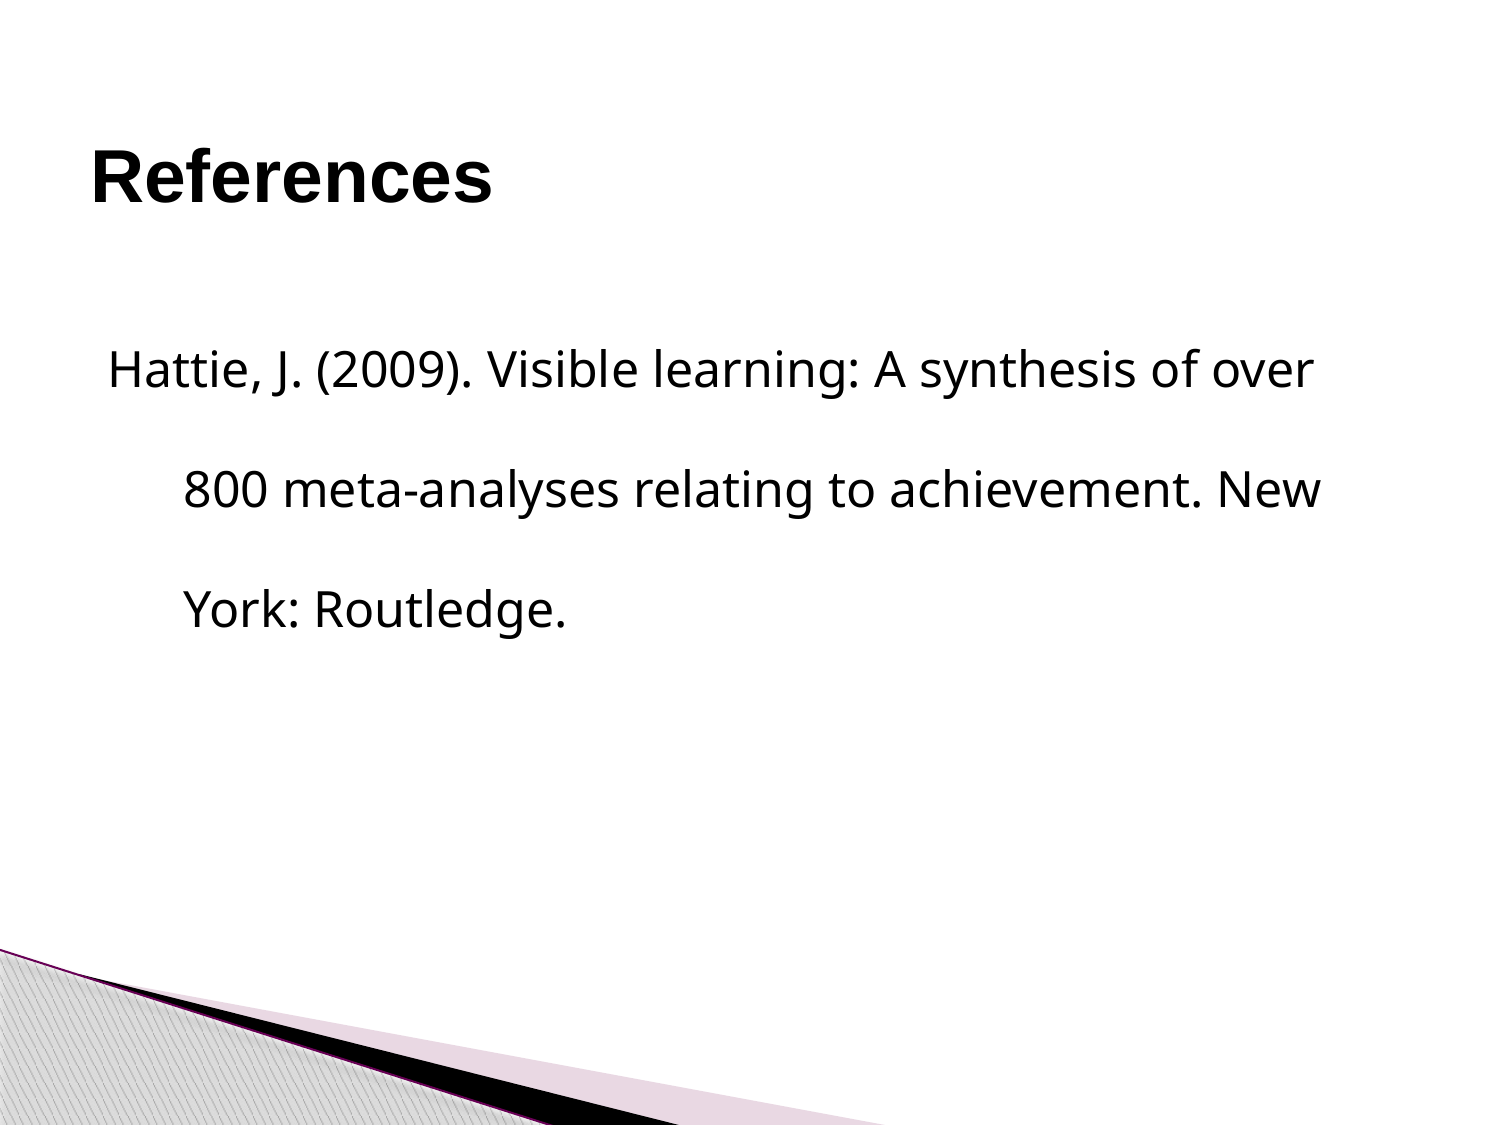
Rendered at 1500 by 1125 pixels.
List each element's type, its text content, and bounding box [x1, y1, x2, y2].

list Hattie, J. (2009). Visible learning: A synthesis of over 800 meta-analyses relating to achievement. New York: Routledge. [75, 262, 1425, 1078]
title References [75, 45, 1425, 233]
